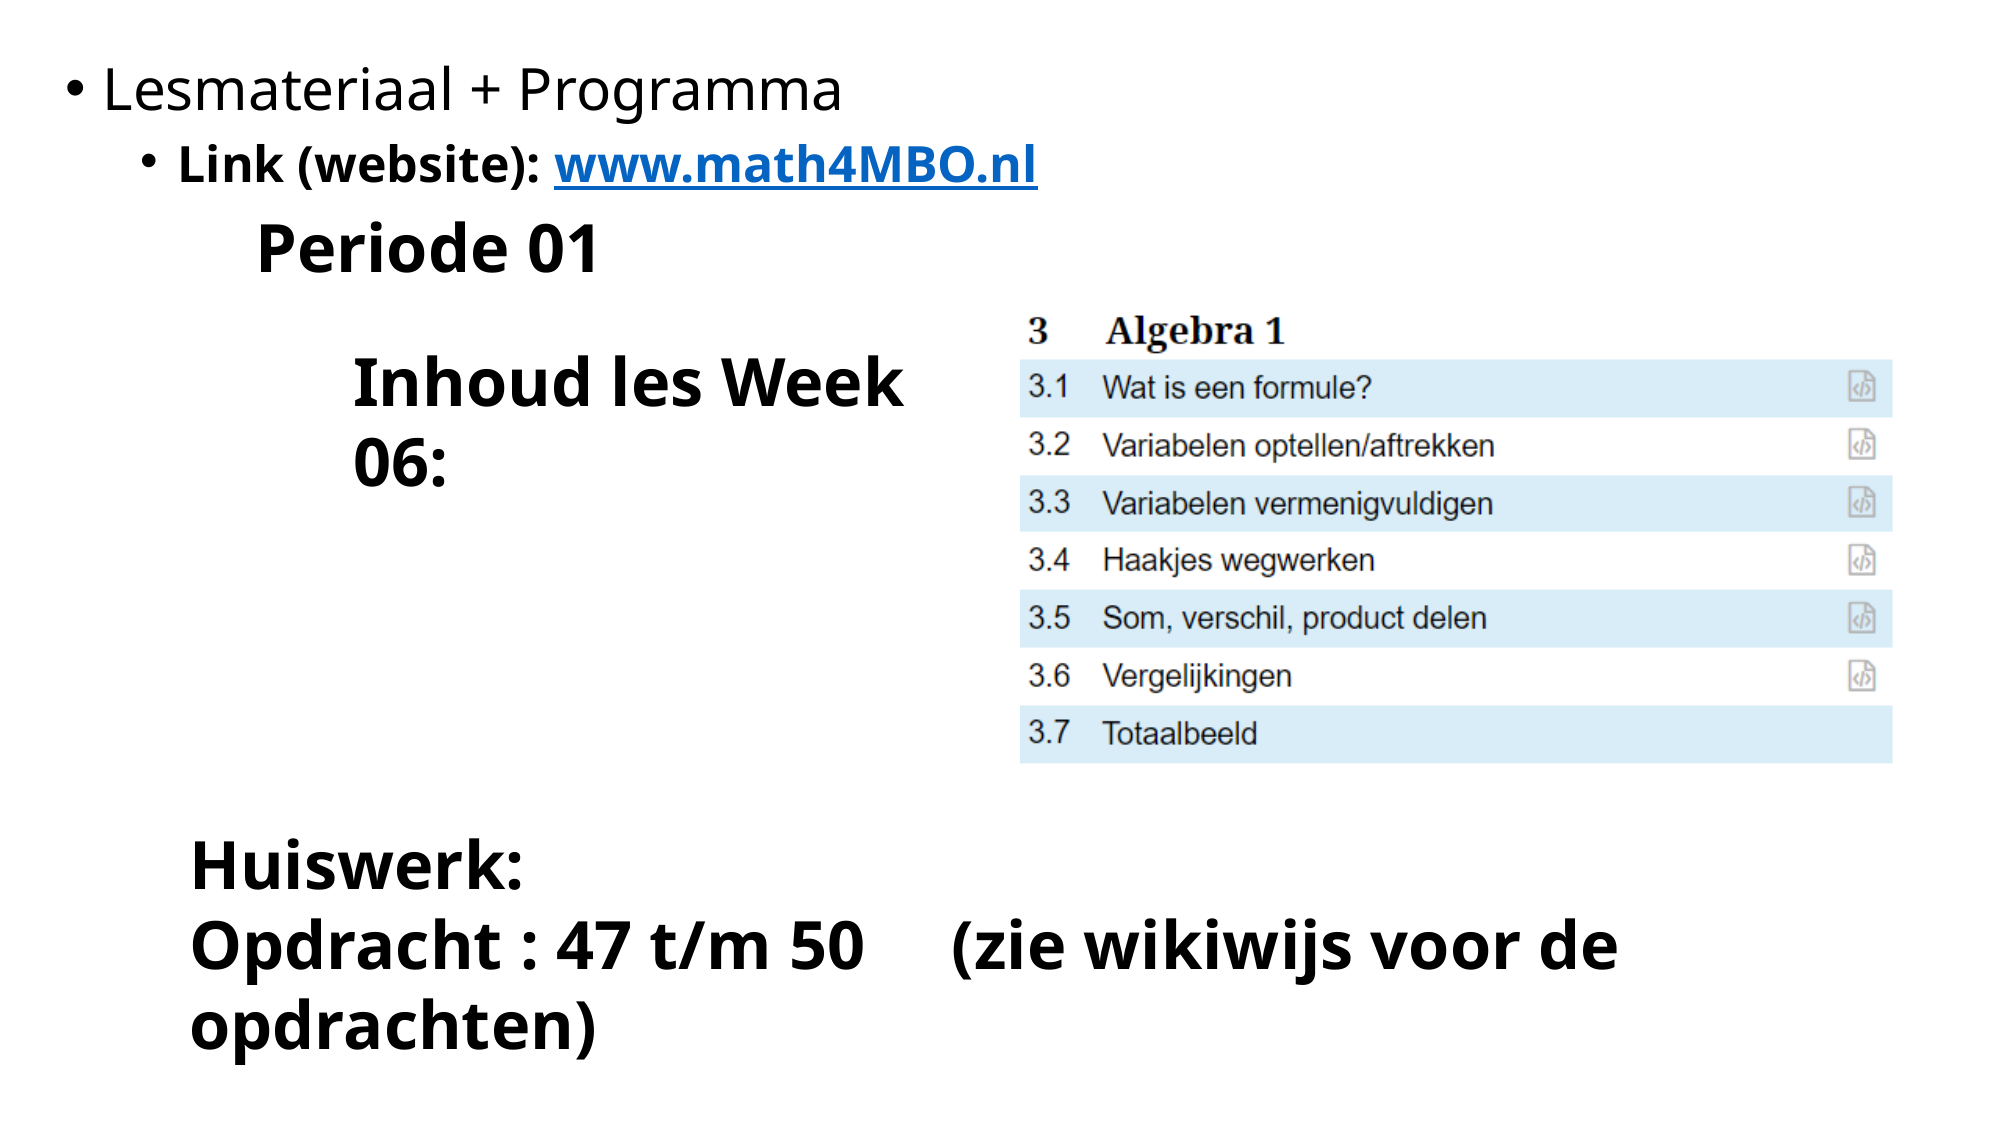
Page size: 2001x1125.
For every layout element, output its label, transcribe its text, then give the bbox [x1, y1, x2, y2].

picture [1020, 294, 1907, 795]
text_box Inhoud les Week 06: [338, 332, 924, 507]
list Lesmateriaal + Programma Link (website): www.math4MBO.nl [50, 52, 1593, 285]
text_box Huiswerk: Opdracht : 47 t/m 50 (zie wikiwijs voor de opdrachten) [174, 815, 1838, 1125]
text_box Periode 01 [240, 198, 698, 294]
